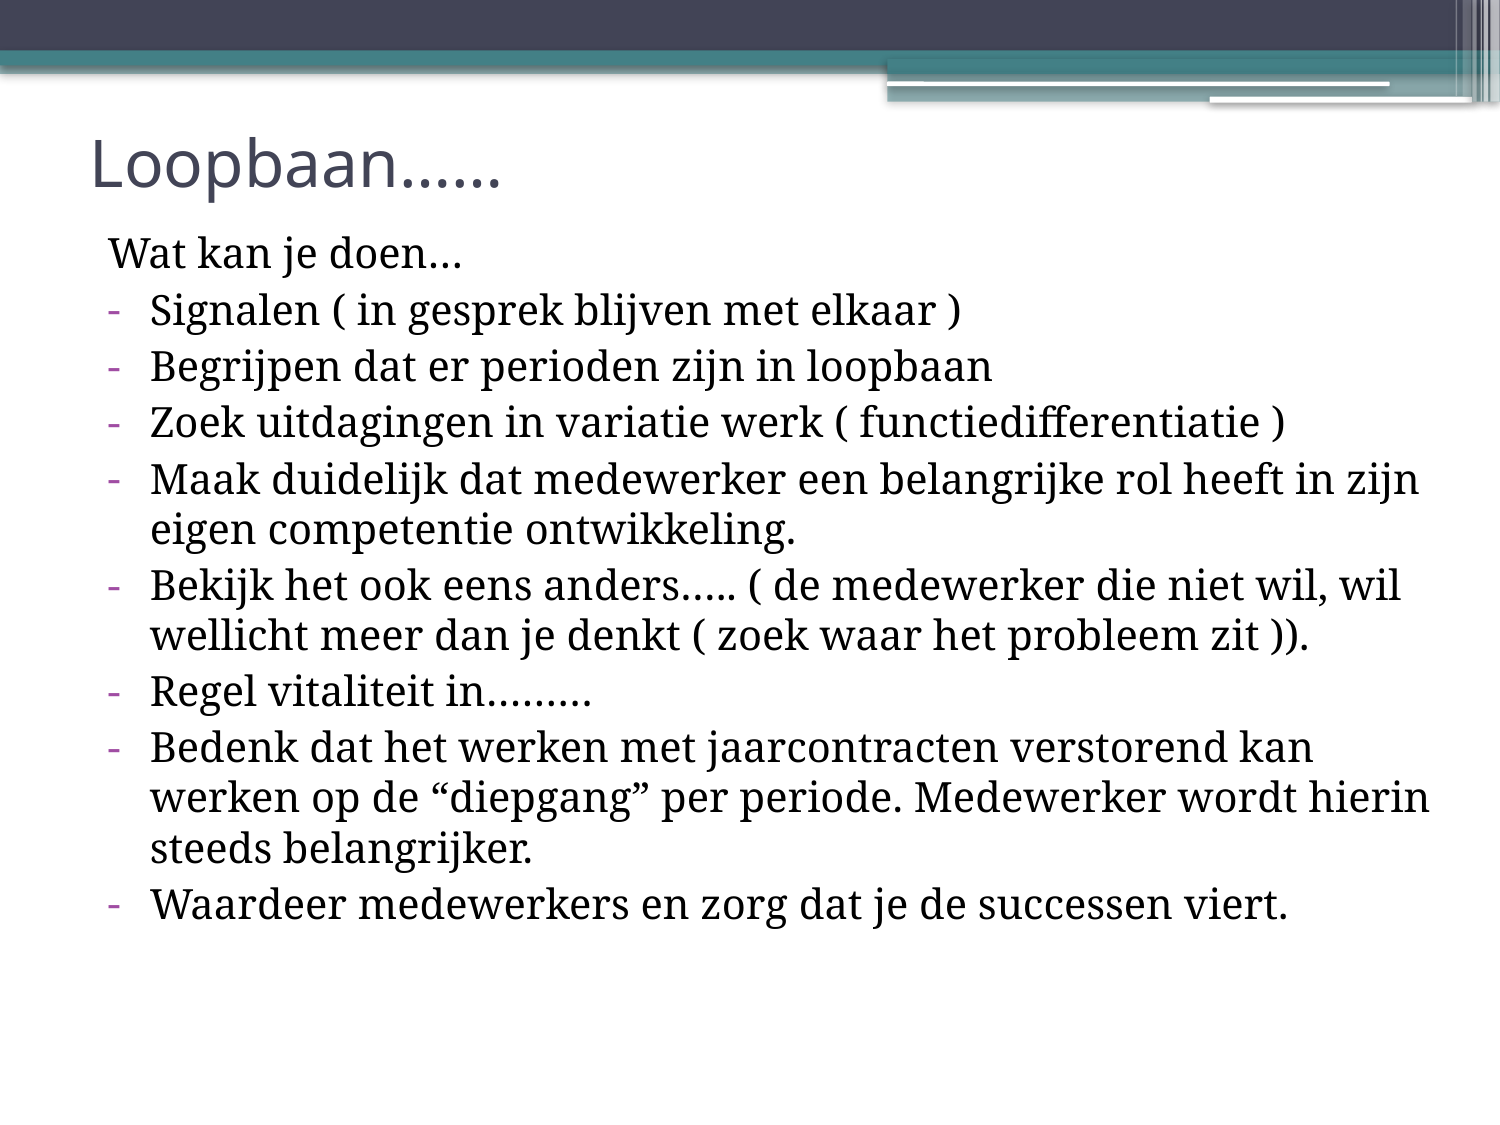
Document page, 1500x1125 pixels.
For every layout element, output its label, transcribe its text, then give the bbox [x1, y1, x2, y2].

list Wat kan je doen… Signalen ( in gesprek blijven met elkaar ) Begrijpen dat er perioden zijn in loopbaan Zoek uitdagingen in variatie werk ( functiedifferentiatie ) Maak duidelijk dat medewerker een belangrijke rol heeft in zijn eigen competentie ontwikkeling. Bekijk het ook eens anders….. ( de medewerker die niet wil, wil wellicht meer dan je denkt ( zoek waar het probleem zit )). Regel vitaliteit in……… Bedenk dat het werken met jaarcontracten verstorend kan werken op de “diepgang” per periode. Medewerker wordt hierin steeds belangrijker. Waardeer medewerkers en zorg dat je de successen viert. [75, 219, 1447, 1079]
title Loopbaan…… [75, 113, 1425, 209]
